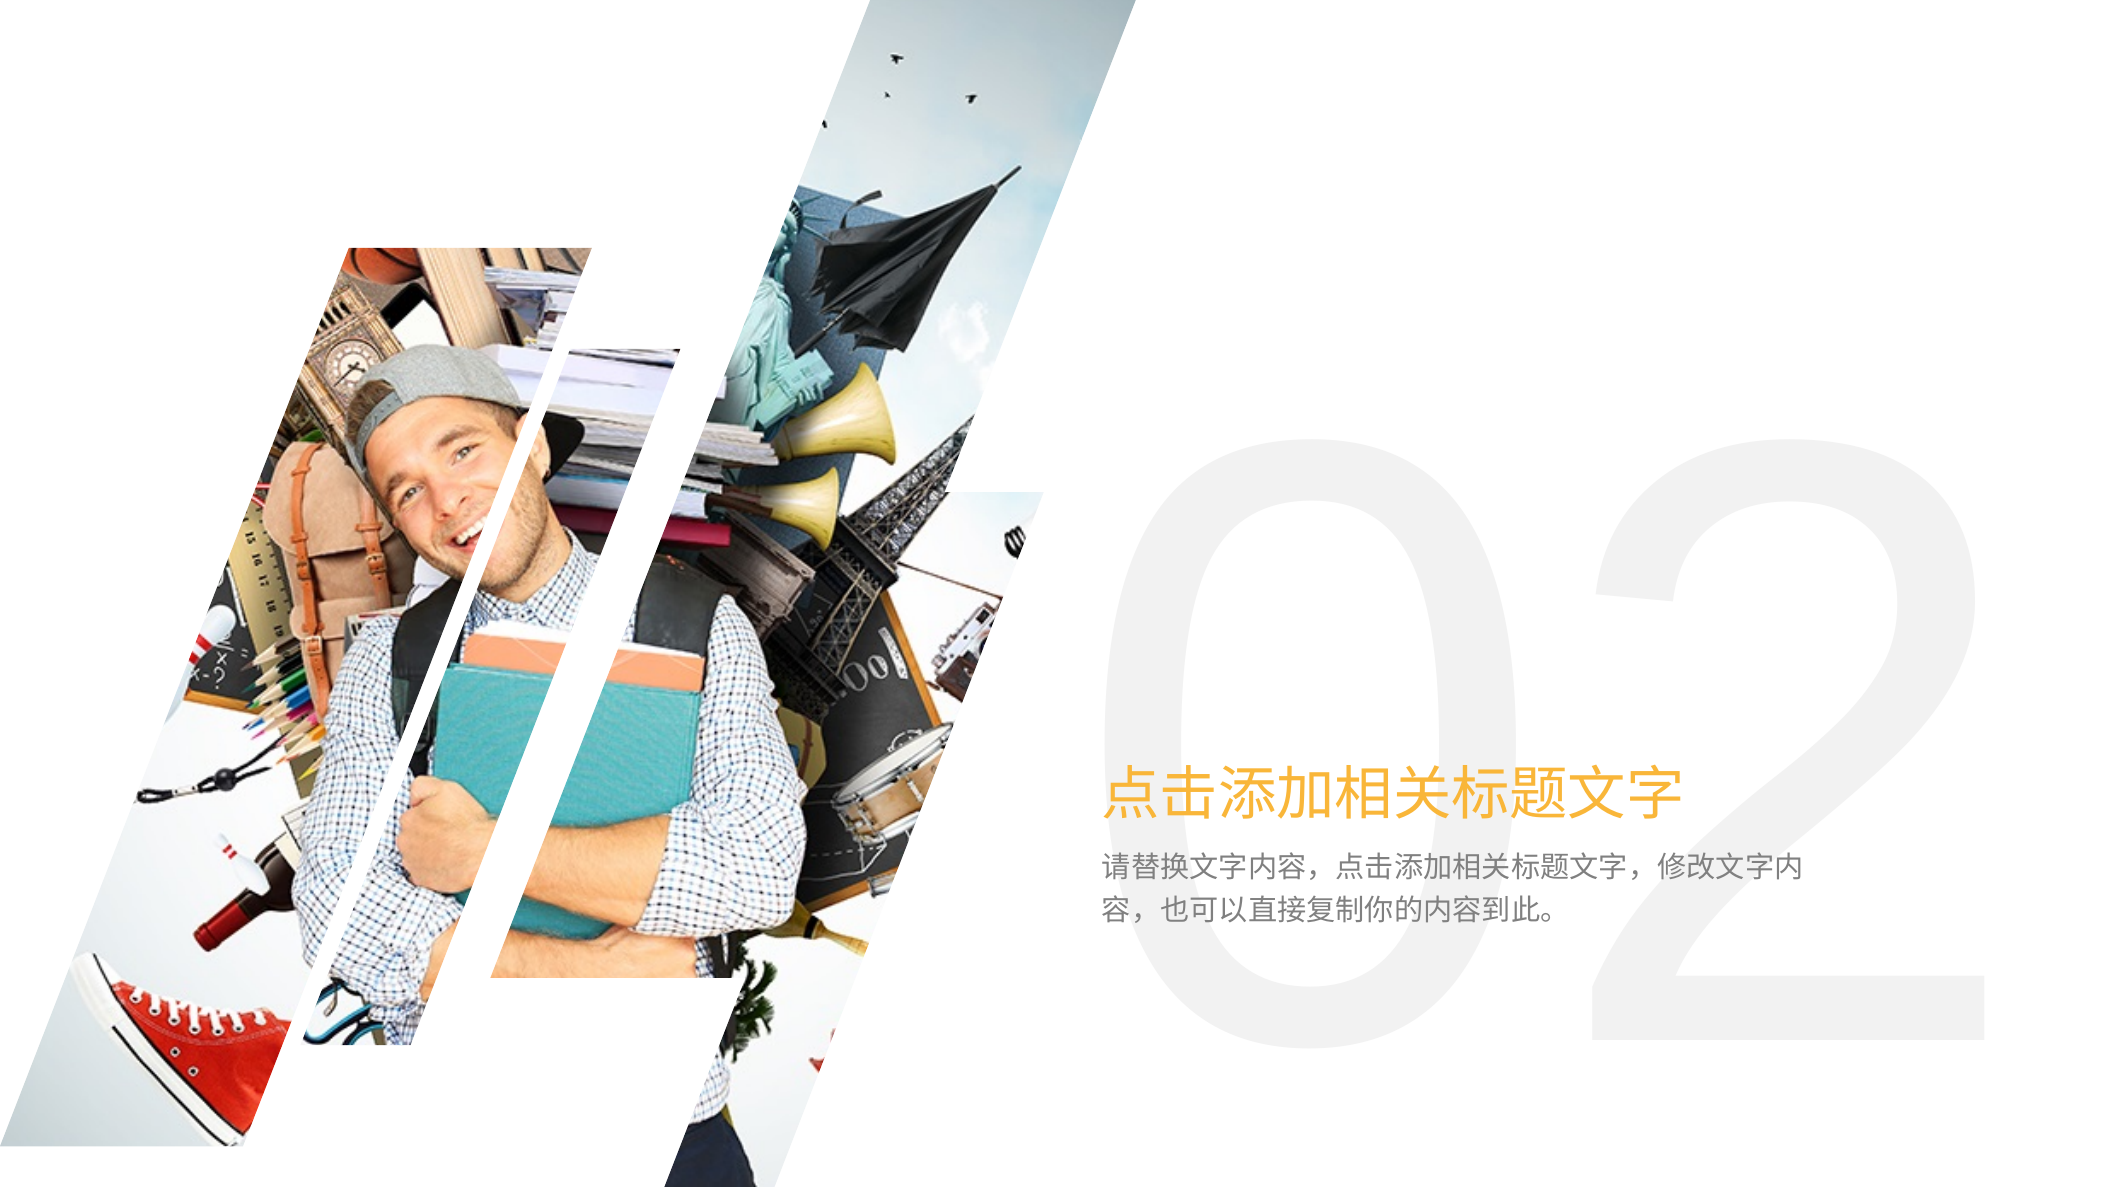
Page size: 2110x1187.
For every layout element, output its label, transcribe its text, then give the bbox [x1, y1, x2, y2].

text_box [0, 246, 594, 1148]
text_box 02 [1071, 0, 2052, 1187]
text_box [298, 347, 682, 1047]
text_box 点击添加相关标题文字 [1101, 741, 1843, 826]
text_box 请替换文字内容，点击添加相关标题文字，修改文字内容，也可以直接复制你的内容到此。 [1101, 841, 1843, 926]
text_box [488, 0, 1137, 1187]
